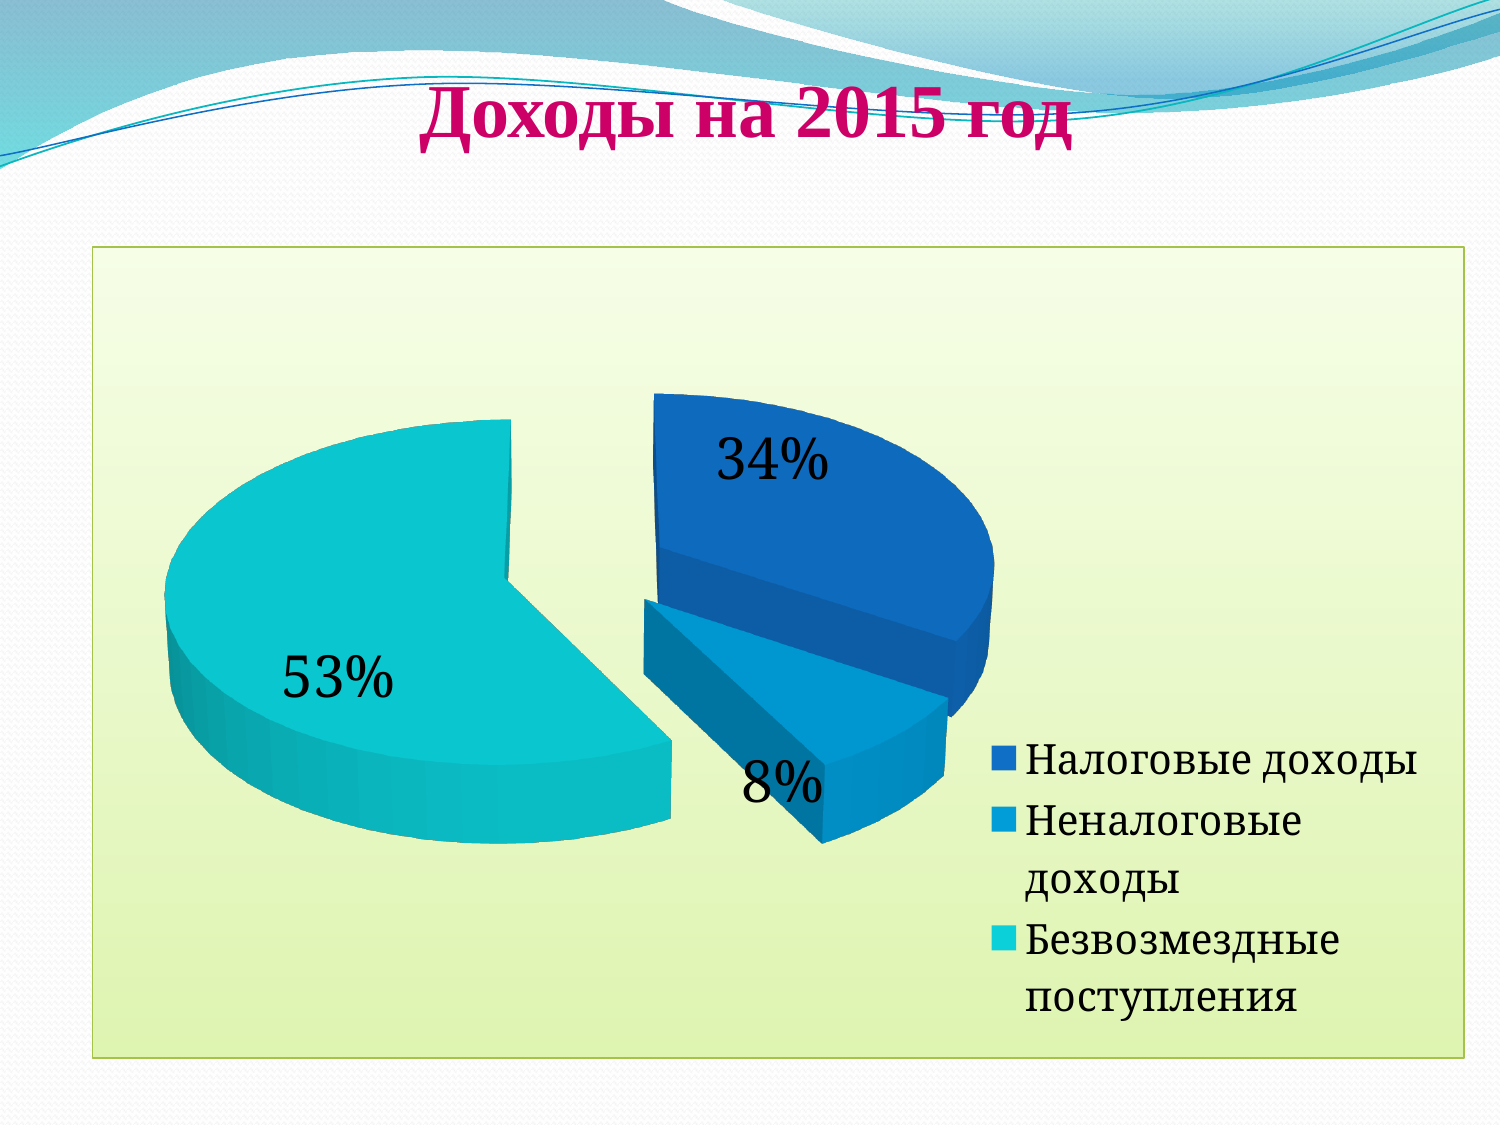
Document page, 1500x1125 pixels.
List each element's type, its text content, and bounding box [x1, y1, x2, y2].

chart [58, 245, 1466, 1060]
title Доходы на 2015 год [75, 52, 1418, 153]
